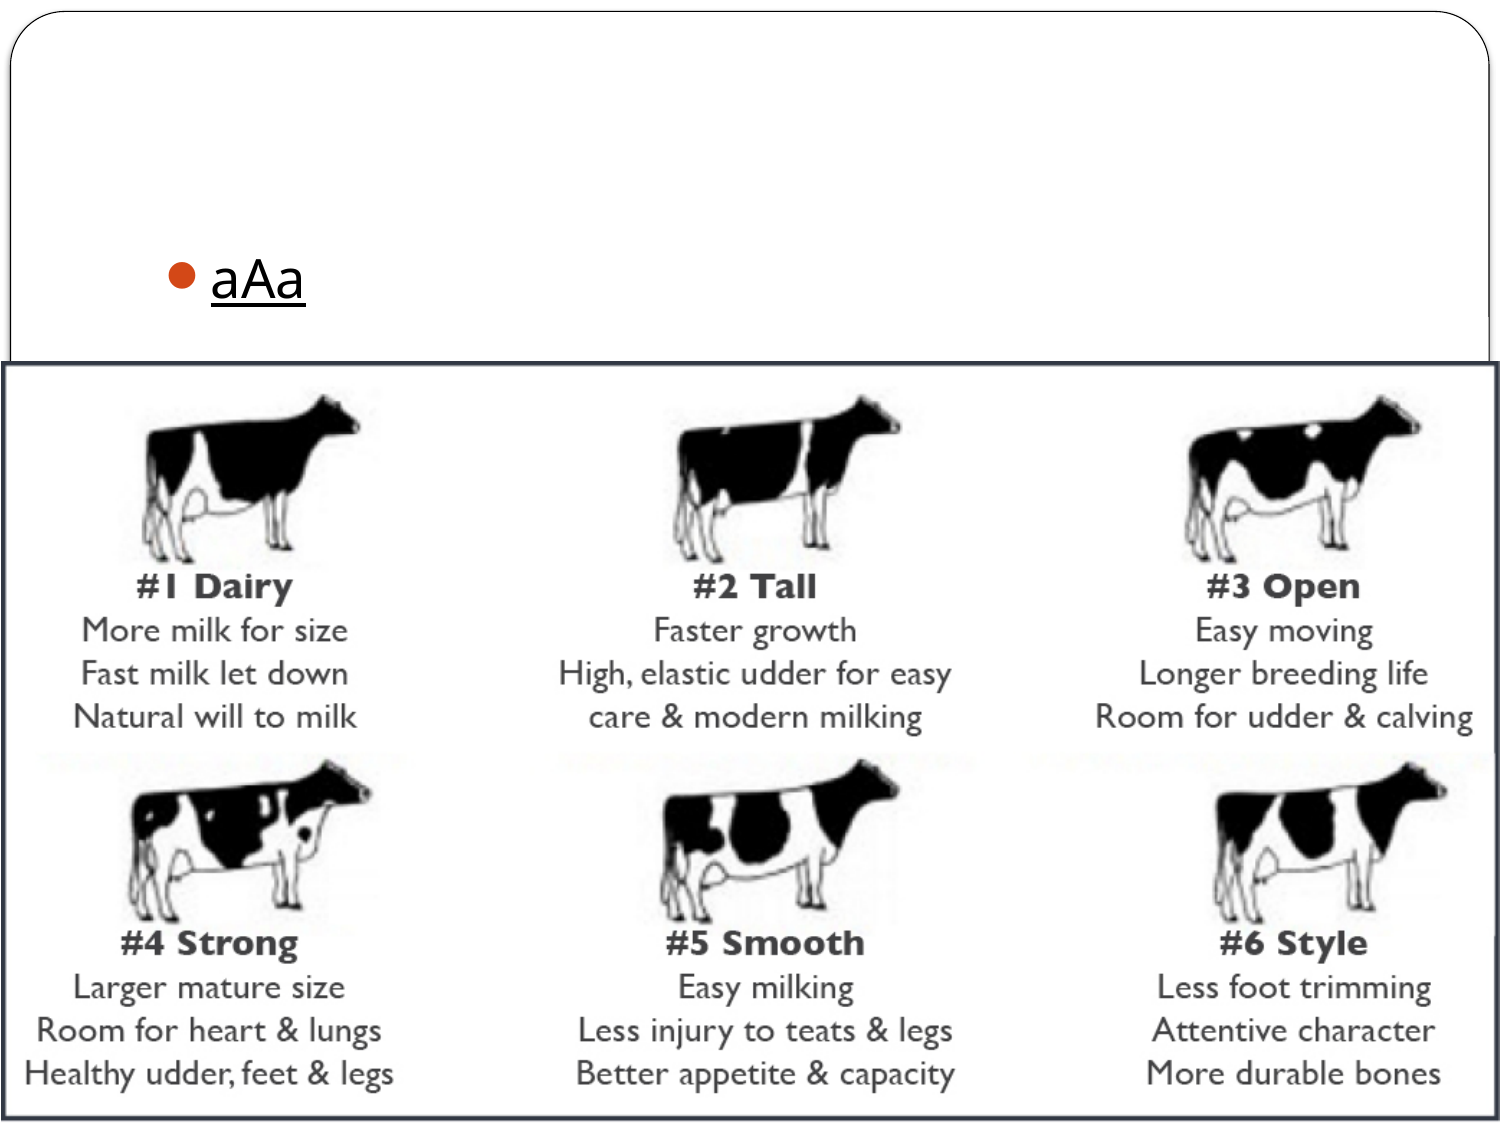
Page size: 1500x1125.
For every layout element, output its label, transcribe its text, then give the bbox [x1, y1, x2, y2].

list aAa [150, 237, 1425, 359]
picture [1, 361, 1500, 1125]
